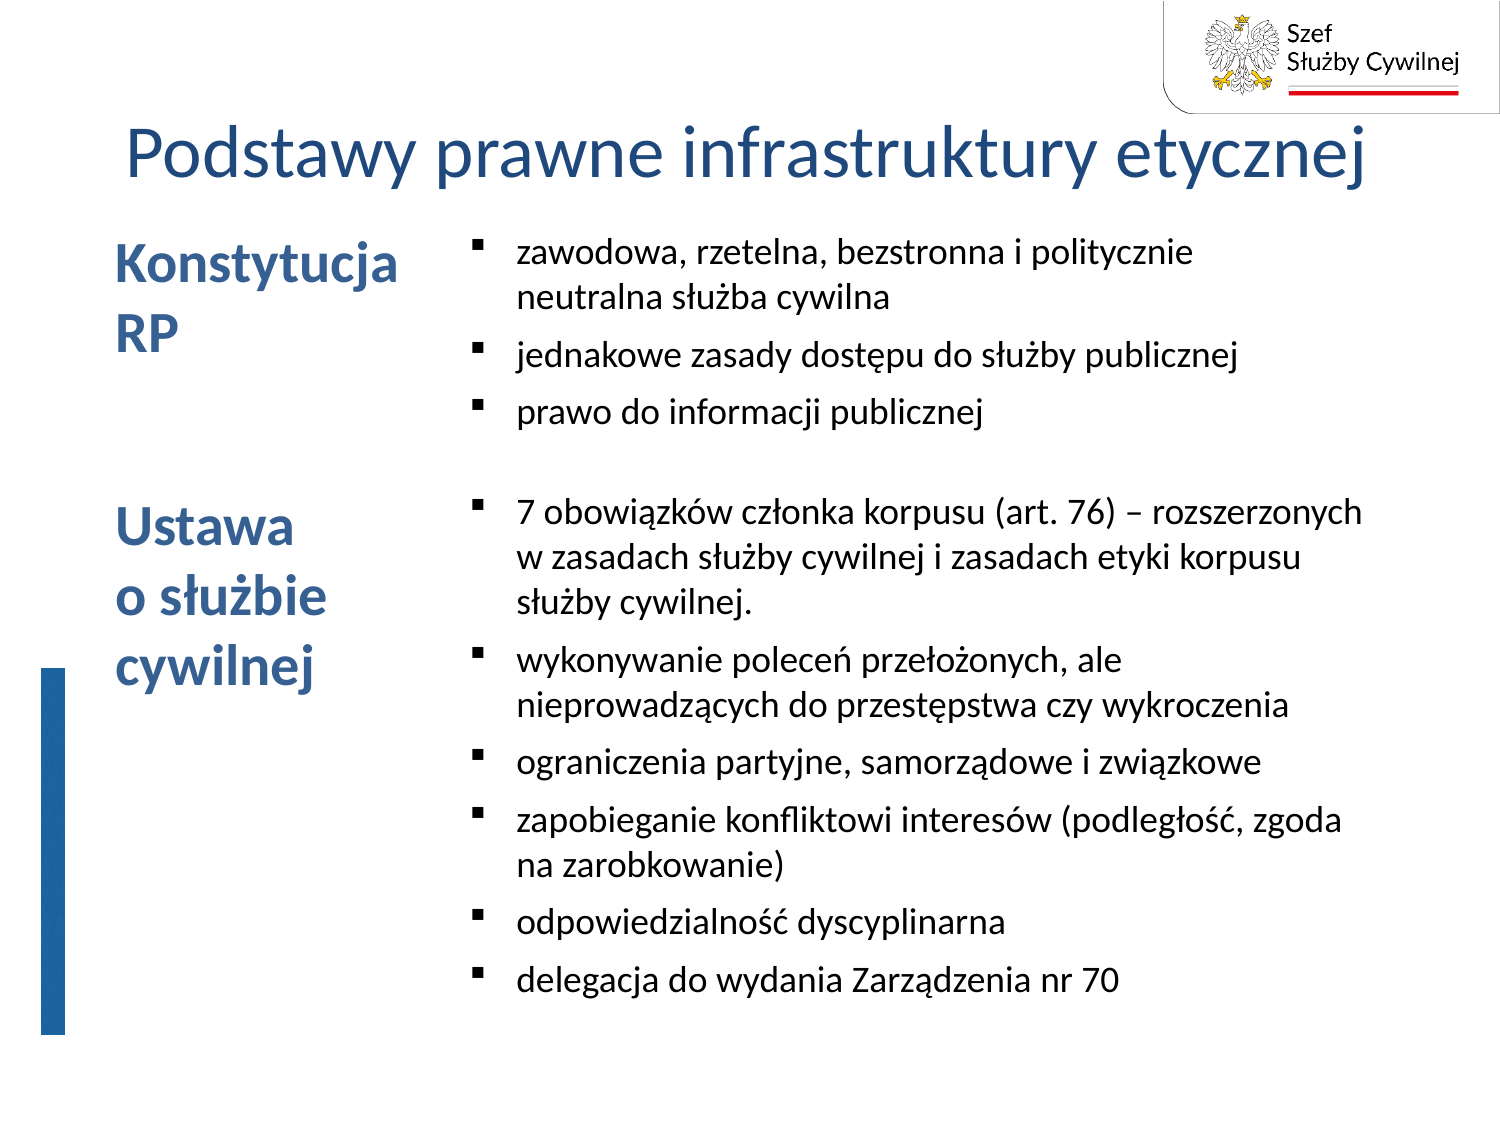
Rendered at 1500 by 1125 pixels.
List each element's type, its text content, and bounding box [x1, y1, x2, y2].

picture [1163, 0, 1500, 114]
picture [41, 668, 65, 1035]
text_box 7 obowiązków członka korpusu (art. 76) – rozszerzonych w zasadach służby cywilnej i zasadach etyki korpusu służby cywilnej. wykonywanie poleceń przełożonych, ale nieprowadzących do przestępstwa czy wykroczenia ograniczenia partyjne, samorządowe i związkowe zapobieganie konfliktowi interesów (podległość, zgoda na zarobkowanie) odpowiedzialność dyscyplinarna delegacja do wydania Zarządzenia nr 70 [454, 479, 1400, 1008]
text_box Ustawa o służbie cywilnej [100, 479, 432, 680]
title Podstawy prawne infrastruktury etycznej [97, 95, 1397, 220]
text_box zawodowa, rzetelna, bezstronna i politycznie neutralna służba cywilna jednakowe zasady dostępu do służby publicznej prawo do informacji publicznej [454, 219, 1365, 440]
text_box Konstytucja RP [100, 216, 432, 417]
